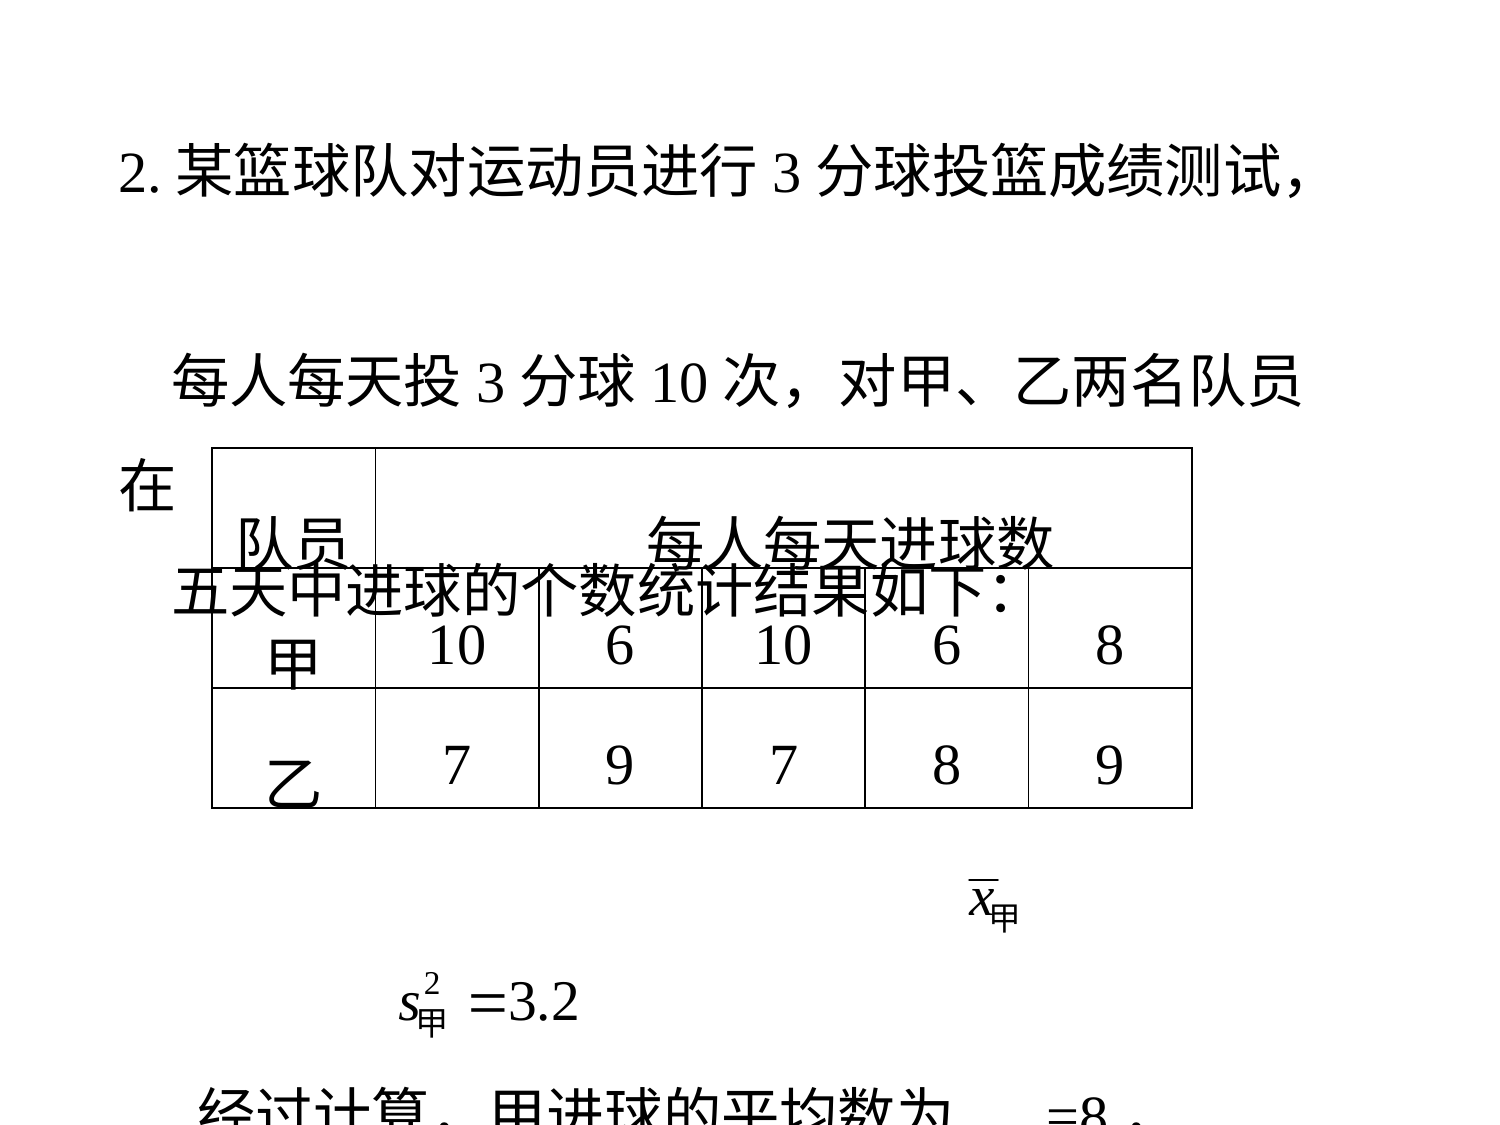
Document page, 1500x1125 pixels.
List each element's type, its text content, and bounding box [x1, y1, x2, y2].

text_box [957, 857, 1030, 944]
table_cell 7 [376, 689, 538, 807]
table_cell 6 [866, 569, 1028, 687]
text_box 2.某篮球队对运动员进行3分球投篮成绩测试， 每人每天投3分球10次，对甲、乙两名队员在 五天中进球的个数统计结果如下： 经过计算，甲进球的平均数为 =8， 方差为 ． [103, 91, 1338, 1125]
table_cell 8 [866, 689, 1028, 807]
table_cell 10 [703, 569, 864, 687]
table_header 每人每天进球数 [376, 449, 1191, 567]
table_header 队员 [213, 449, 375, 567]
table_cell 乙 [213, 689, 375, 807]
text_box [388, 957, 590, 1049]
table_cell 9 [540, 689, 701, 807]
table_cell 9 [1029, 689, 1191, 807]
table_cell 甲 [213, 569, 375, 687]
table_cell 7 [703, 689, 864, 807]
table_cell 8 [1029, 569, 1191, 687]
table_cell 10 [376, 569, 538, 687]
table_cell 6 [540, 569, 701, 687]
